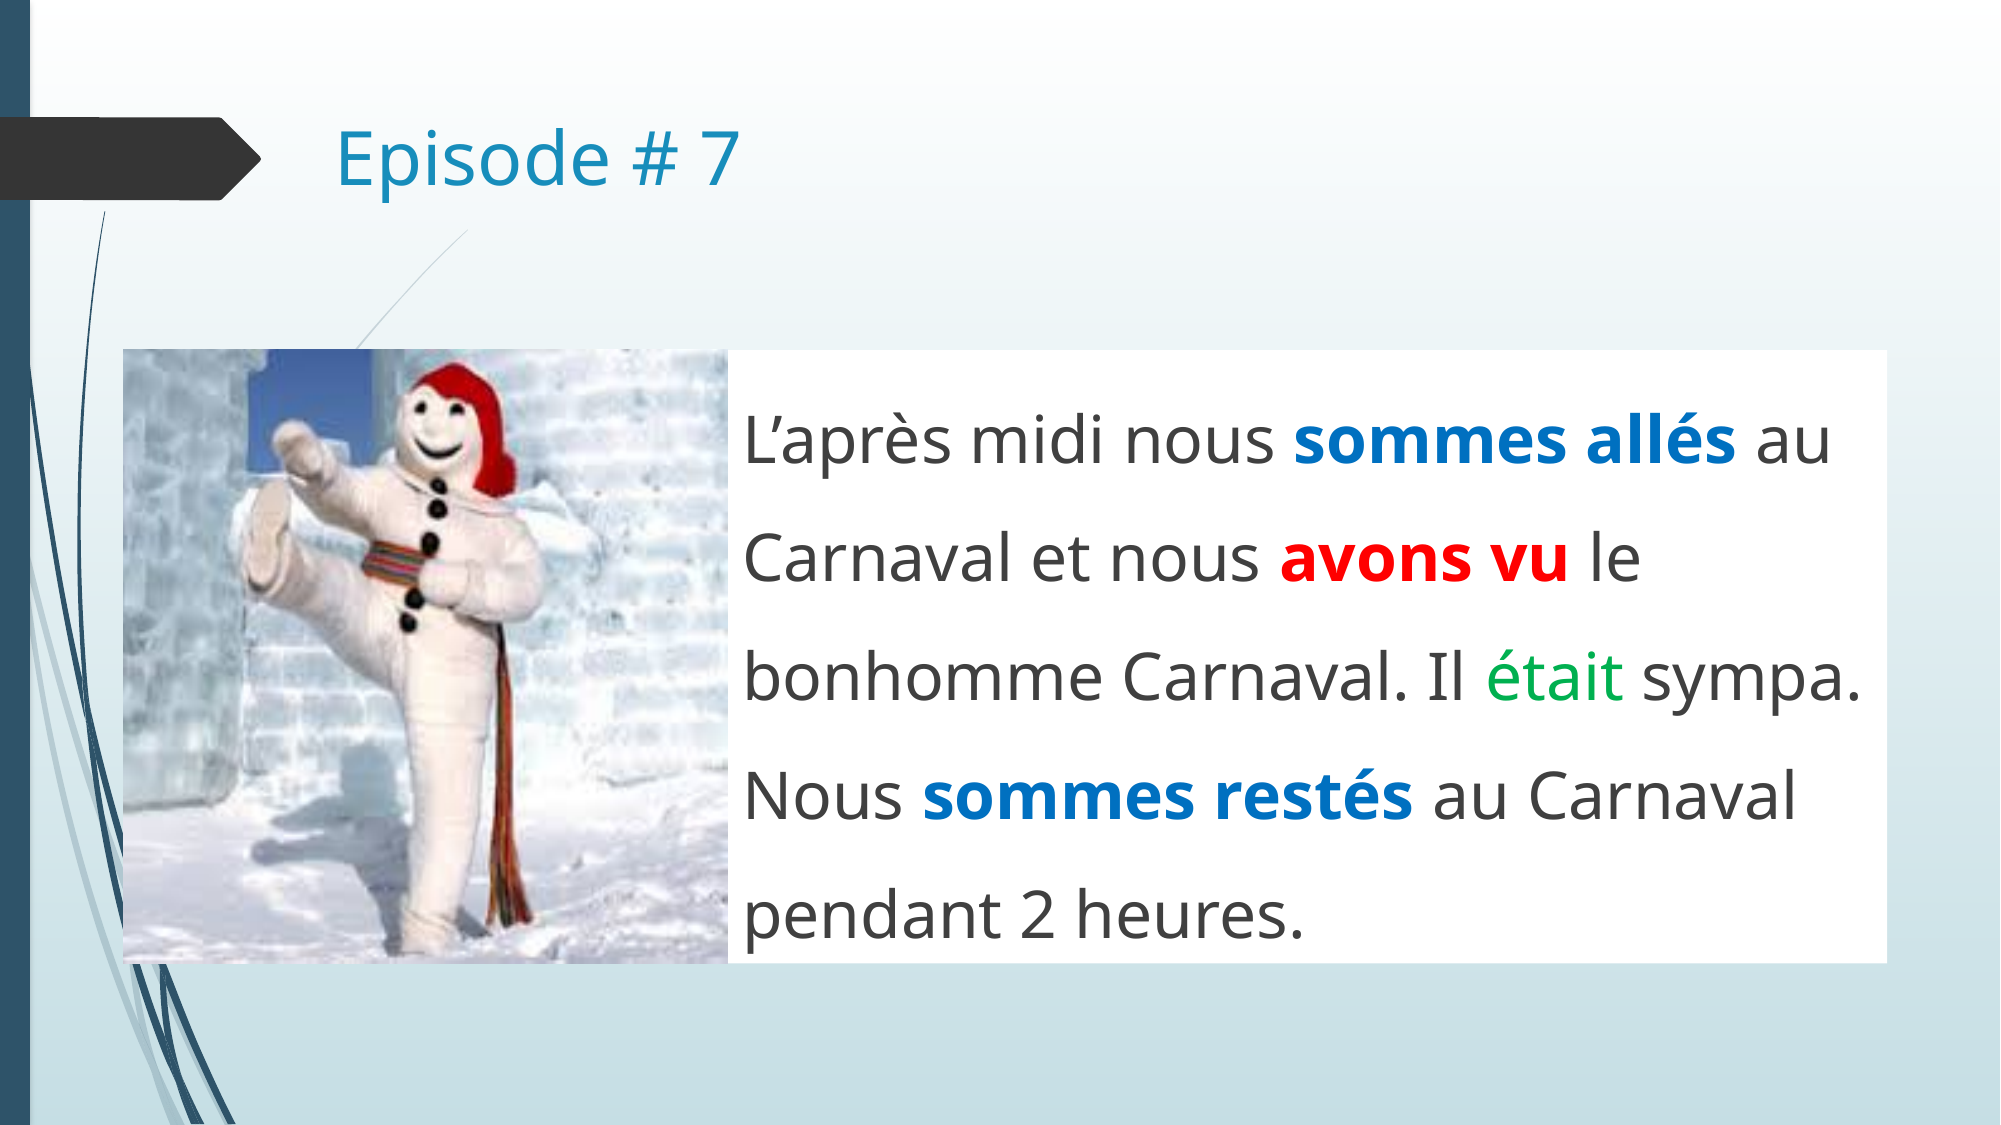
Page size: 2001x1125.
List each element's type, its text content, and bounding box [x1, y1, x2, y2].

picture [122, 349, 728, 964]
title Episode # 7 [319, 102, 1888, 313]
list L’après midi nous sommes allés au Carnaval et nous avons vu le bonhomme Carnaval. Il était sympa. Nous sommes restés au Carnaval pendant 2 heures. [728, 350, 1888, 964]
